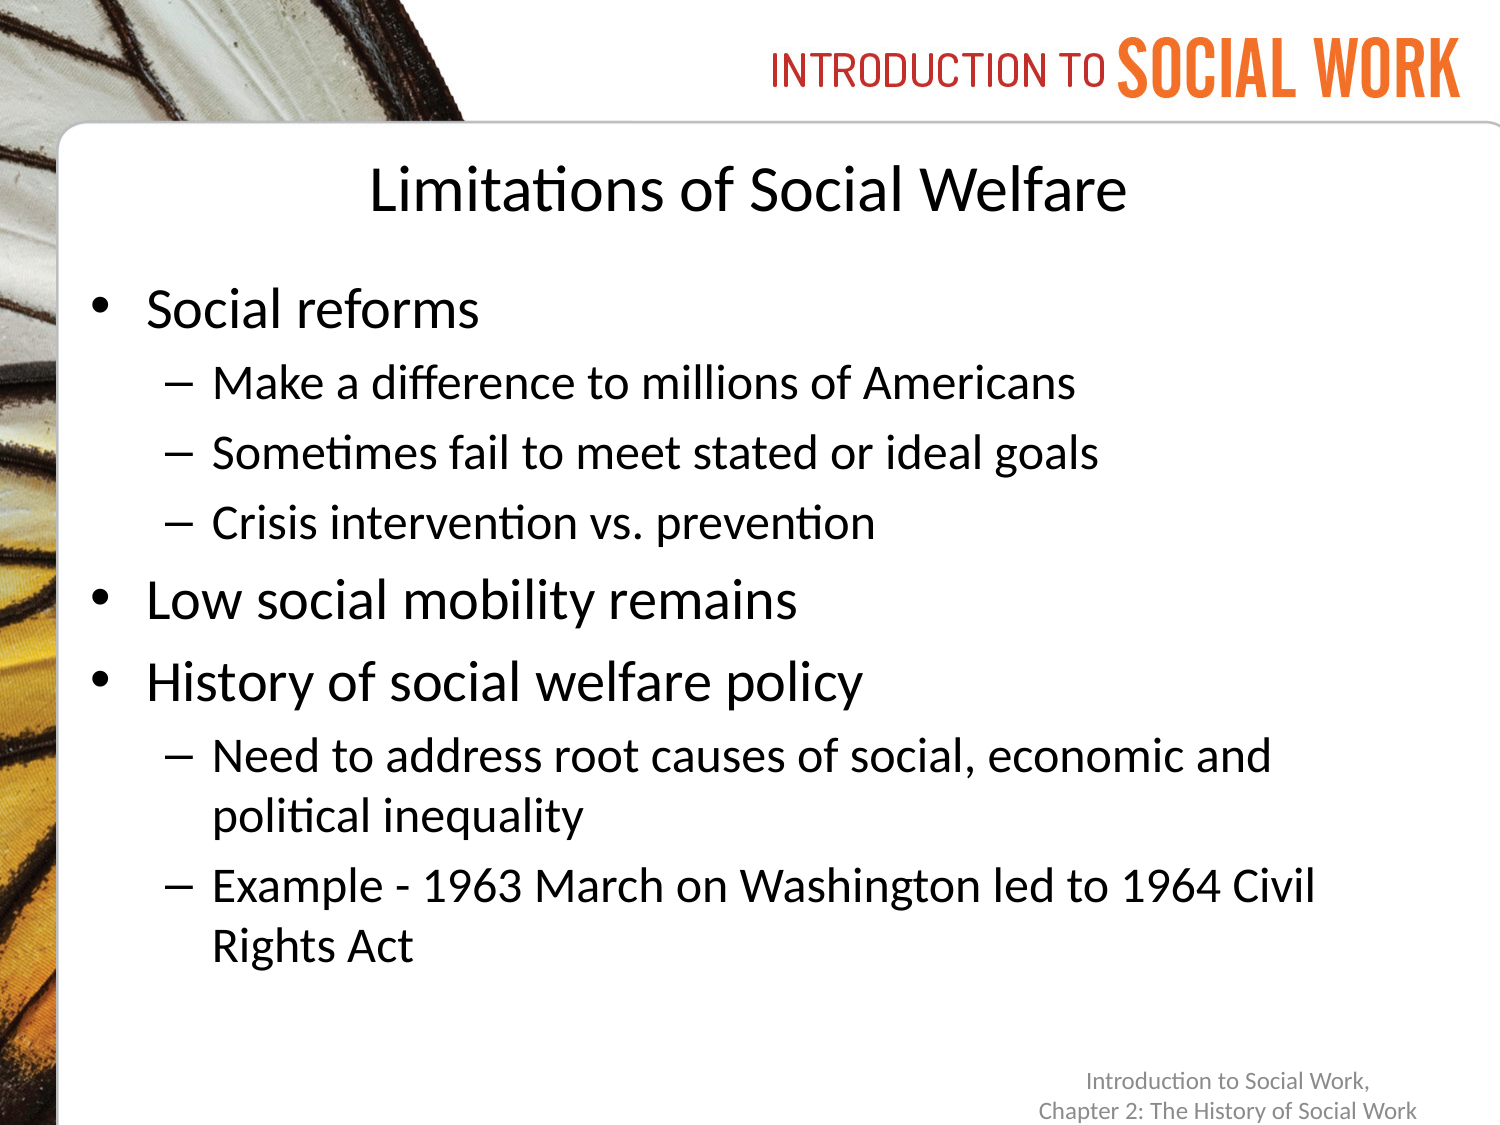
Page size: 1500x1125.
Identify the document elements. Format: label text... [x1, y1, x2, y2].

list Social reforms Make a difference to millions of Americans Sometimes fail to meet stated or ideal goals Crisis intervention vs. prevention Low social mobility remains History of social welfare policy Need to address root causes of social, economic and political inequality Example - 1963 March on Washington led to 1964 Civil Rights Act [75, 262, 1425, 1005]
title Limitations of Social Welfare [75, 137, 1425, 233]
picture [0, 0, 1500, 1125]
footer Introduction to Social Work, Chapter 2: The History of Social Work [987, 1065, 1475, 1125]
